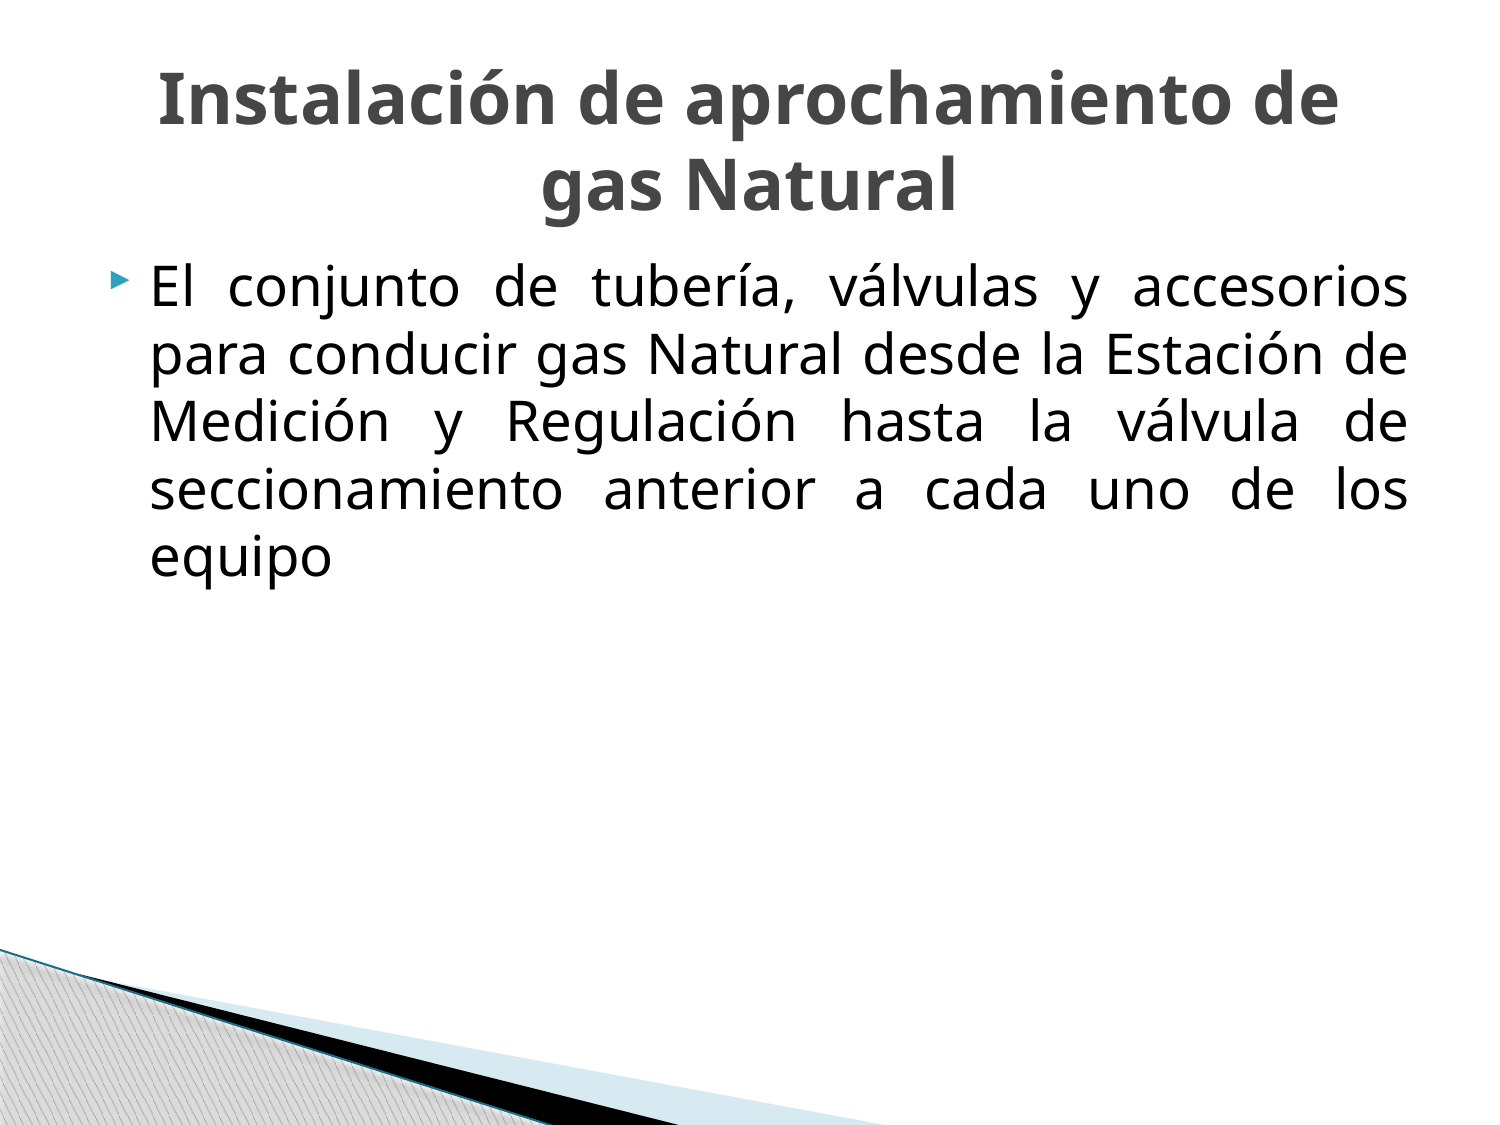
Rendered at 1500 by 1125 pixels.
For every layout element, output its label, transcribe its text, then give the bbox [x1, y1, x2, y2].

title Instalación de aprochamiento de gas Natural [75, 45, 1425, 233]
list El conjunto de tubería, válvulas y accesorios para conducir gas Natural desde la Estación de Medición y Regulación hasta la válvula de seccionamiento anterior a cada uno de los equipo [75, 243, 1425, 986]
